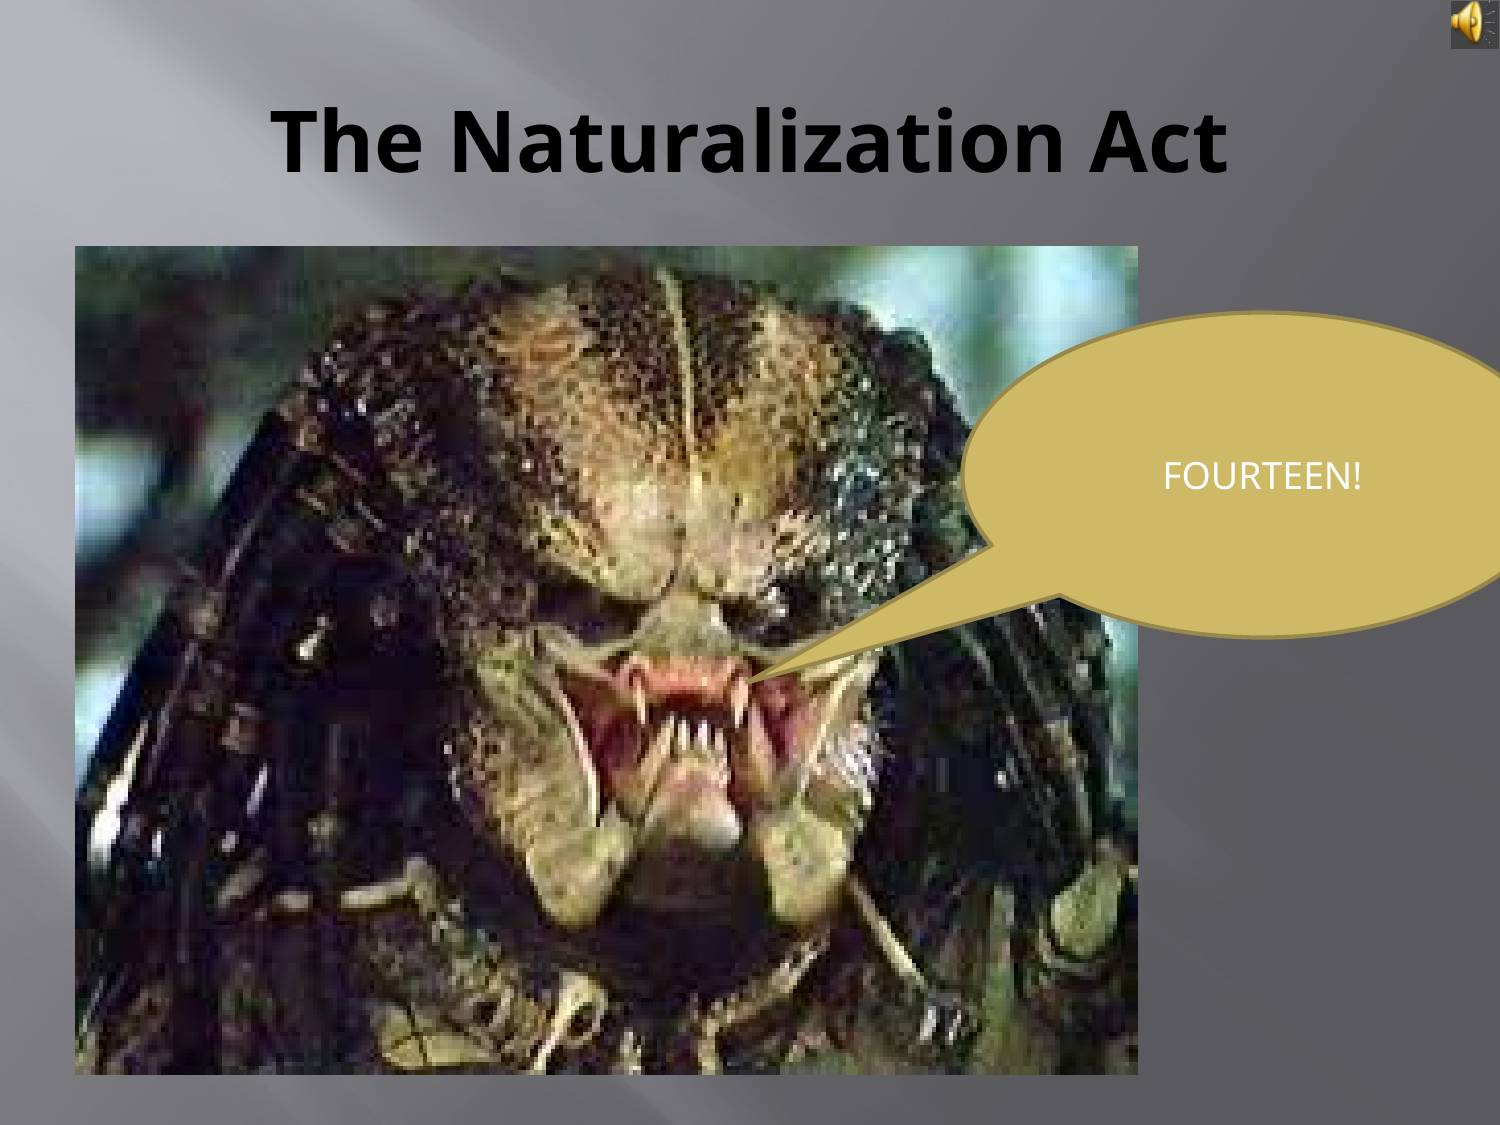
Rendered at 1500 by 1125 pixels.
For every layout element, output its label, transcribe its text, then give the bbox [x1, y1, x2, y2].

picture [1449, 0, 1500, 51]
text_box FOURTEEN! [1181, 310, 1500, 640]
title The Naturalization Act [75, 45, 1425, 233]
picture [74, 246, 1138, 1076]
